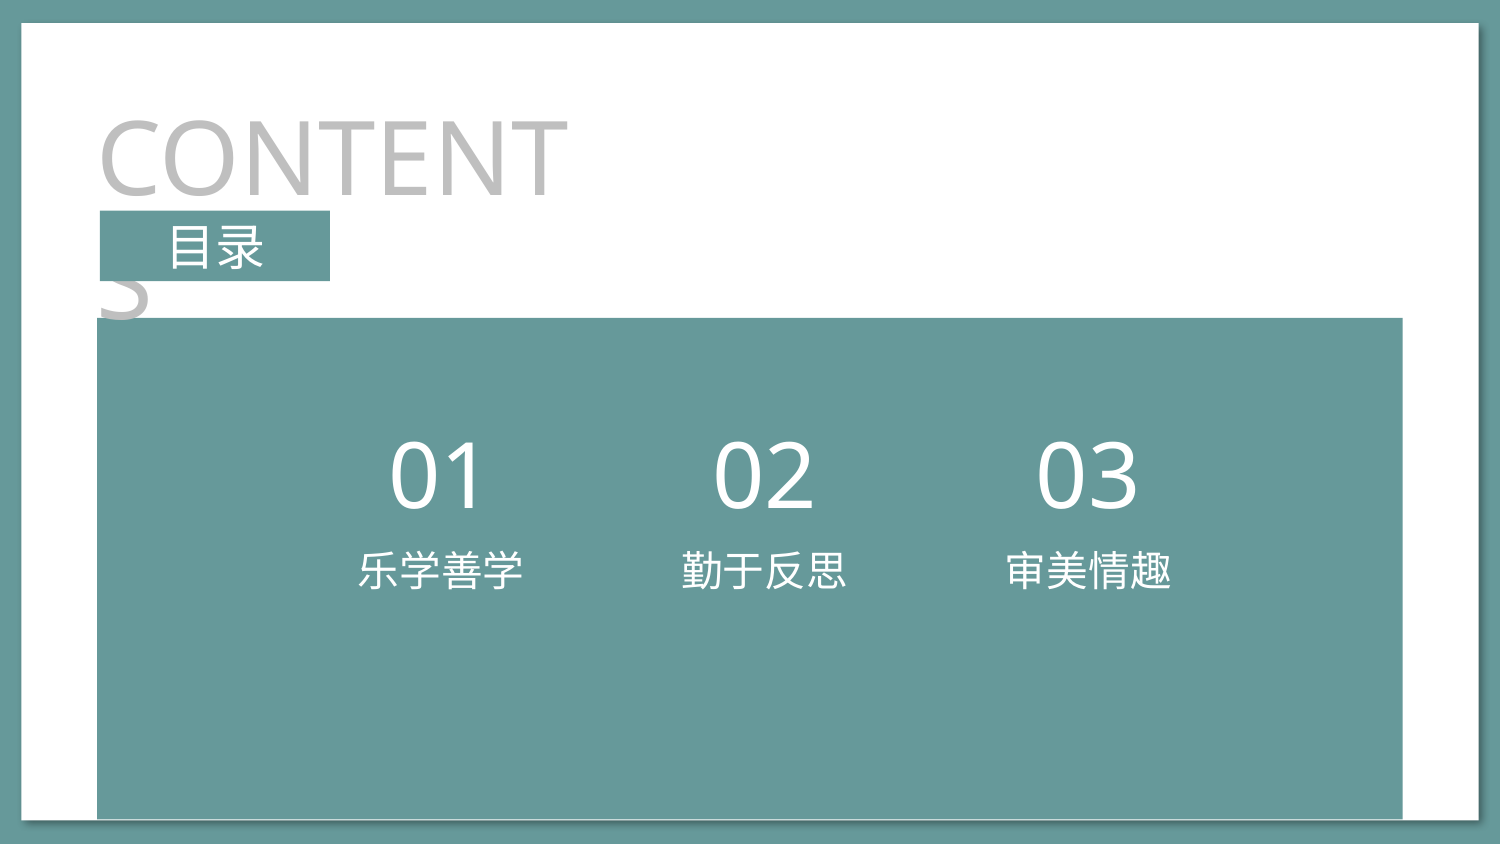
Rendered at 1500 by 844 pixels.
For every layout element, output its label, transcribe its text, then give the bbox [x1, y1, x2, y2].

text_box 01 [343, 409, 539, 535]
text_box [95, 316, 1405, 821]
text_box 03 [990, 409, 1186, 535]
text_box CONTENTS [82, 85, 591, 348]
text_box 勤于反思 [666, 537, 863, 602]
text_box 目录 [98, 208, 332, 283]
text_box 02 [667, 409, 863, 535]
text_box 乐学善学 [342, 537, 540, 602]
text_box 审美情趣 [989, 537, 1187, 602]
